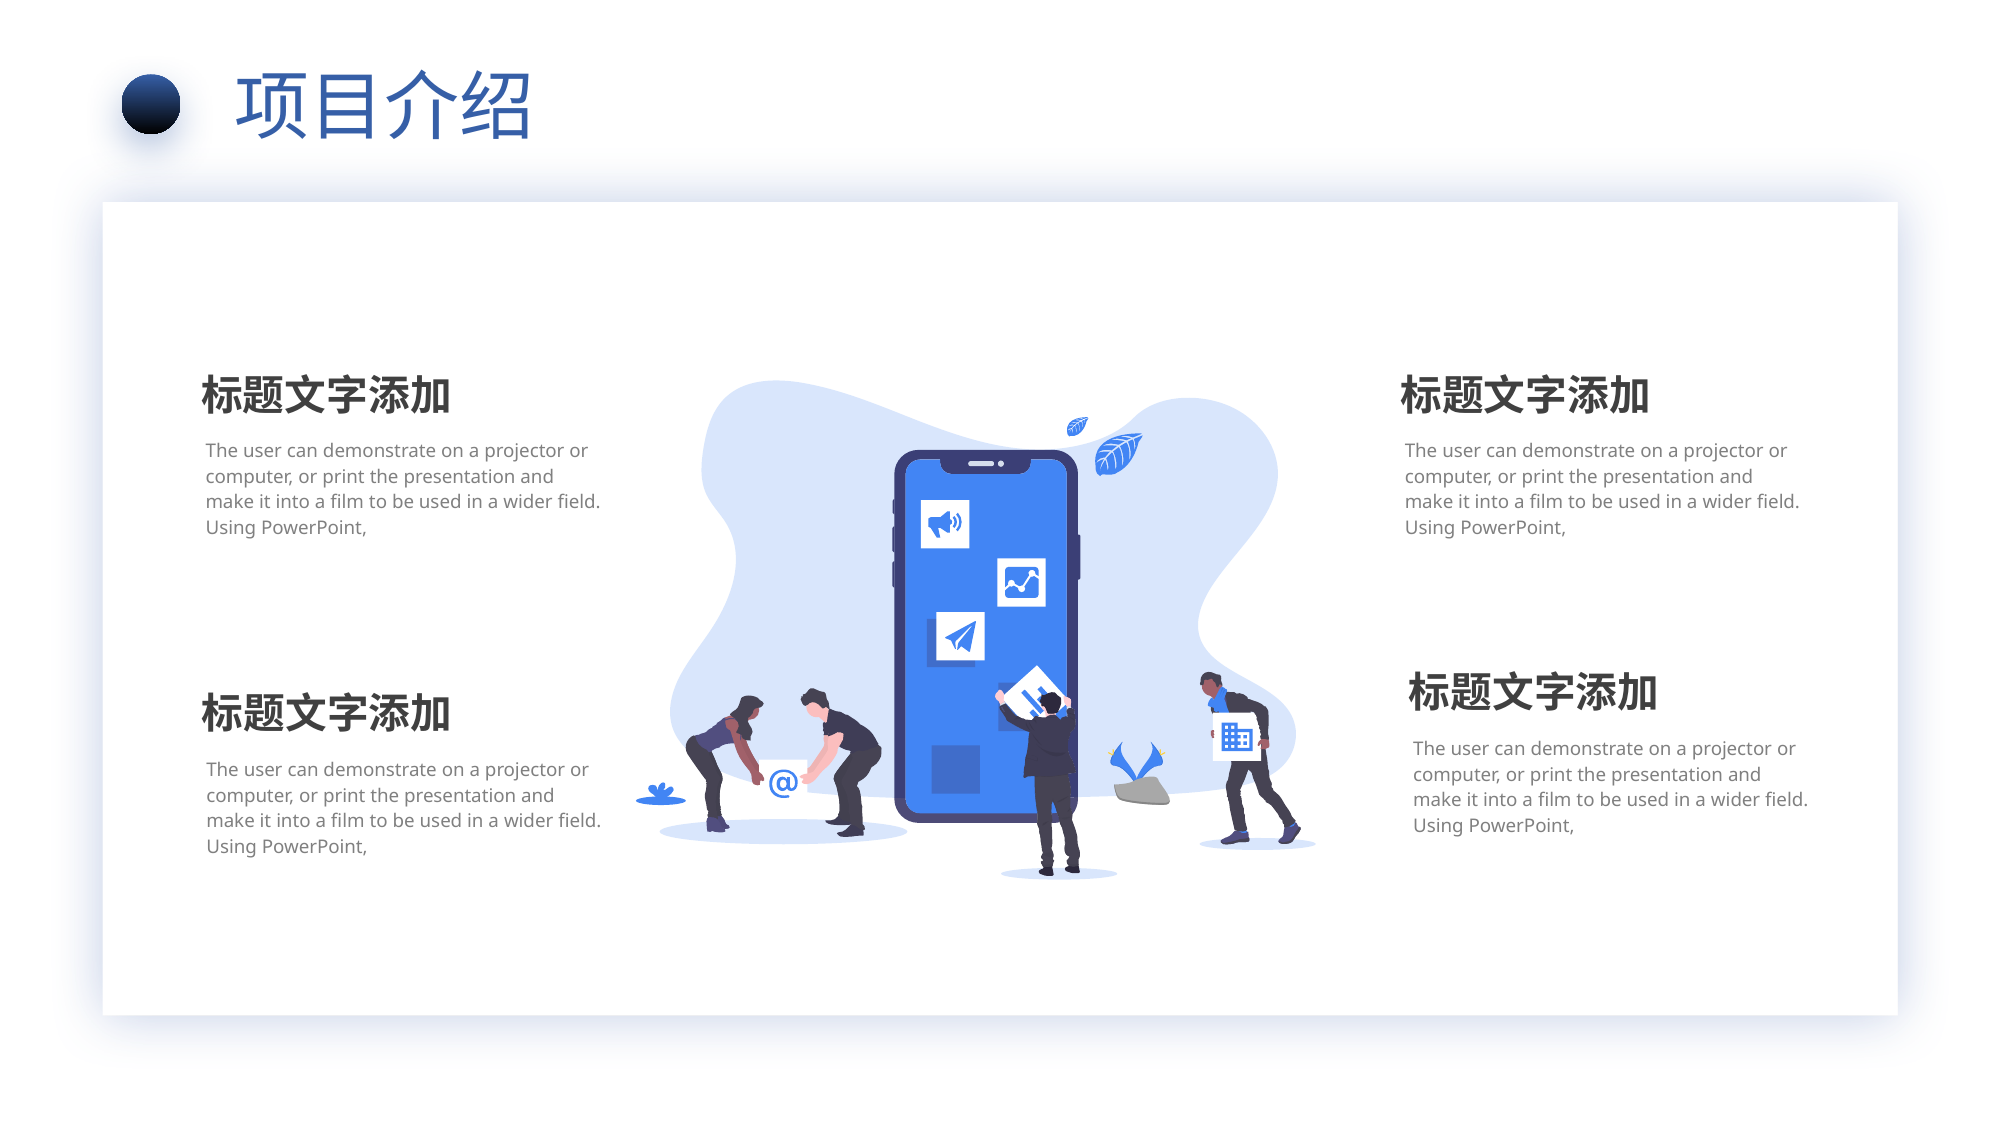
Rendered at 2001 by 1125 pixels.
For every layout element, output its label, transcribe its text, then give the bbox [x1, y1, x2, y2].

picture [0, 92, 2000, 1125]
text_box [187, 669, 635, 866]
text_box 项目介绍 [219, 51, 618, 92]
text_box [1385, 351, 1958, 548]
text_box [1393, 648, 1967, 845]
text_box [635, 378, 1316, 880]
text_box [186, 351, 759, 548]
text_box [123, 73, 179, 92]
